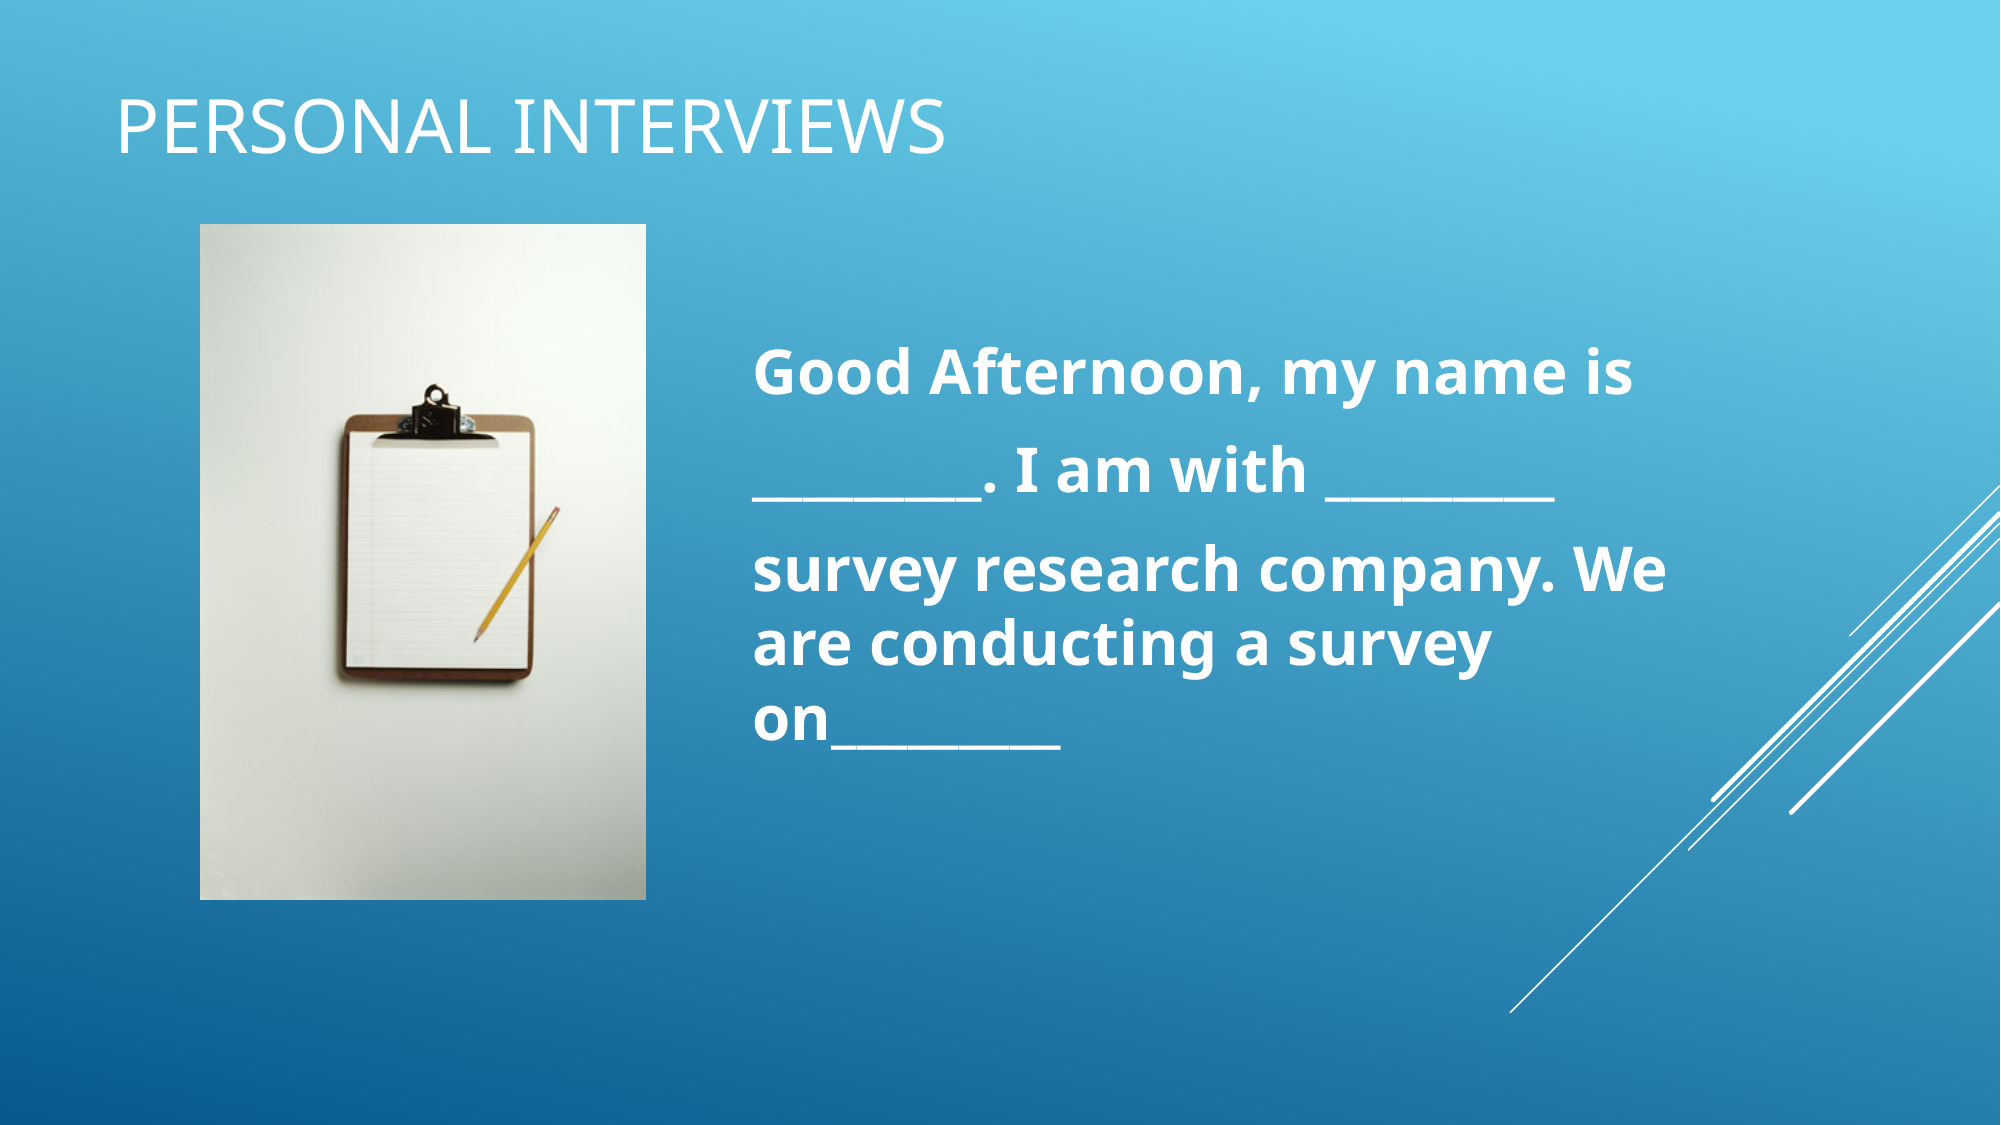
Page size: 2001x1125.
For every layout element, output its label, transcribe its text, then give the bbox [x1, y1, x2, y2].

title Personal Interviews [99, 0, 1500, 248]
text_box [199, 224, 653, 907]
text_box Good Afternoon, my name is _________. I am with _________ survey research company. We are conducting a survey on_________ [737, 324, 1788, 763]
